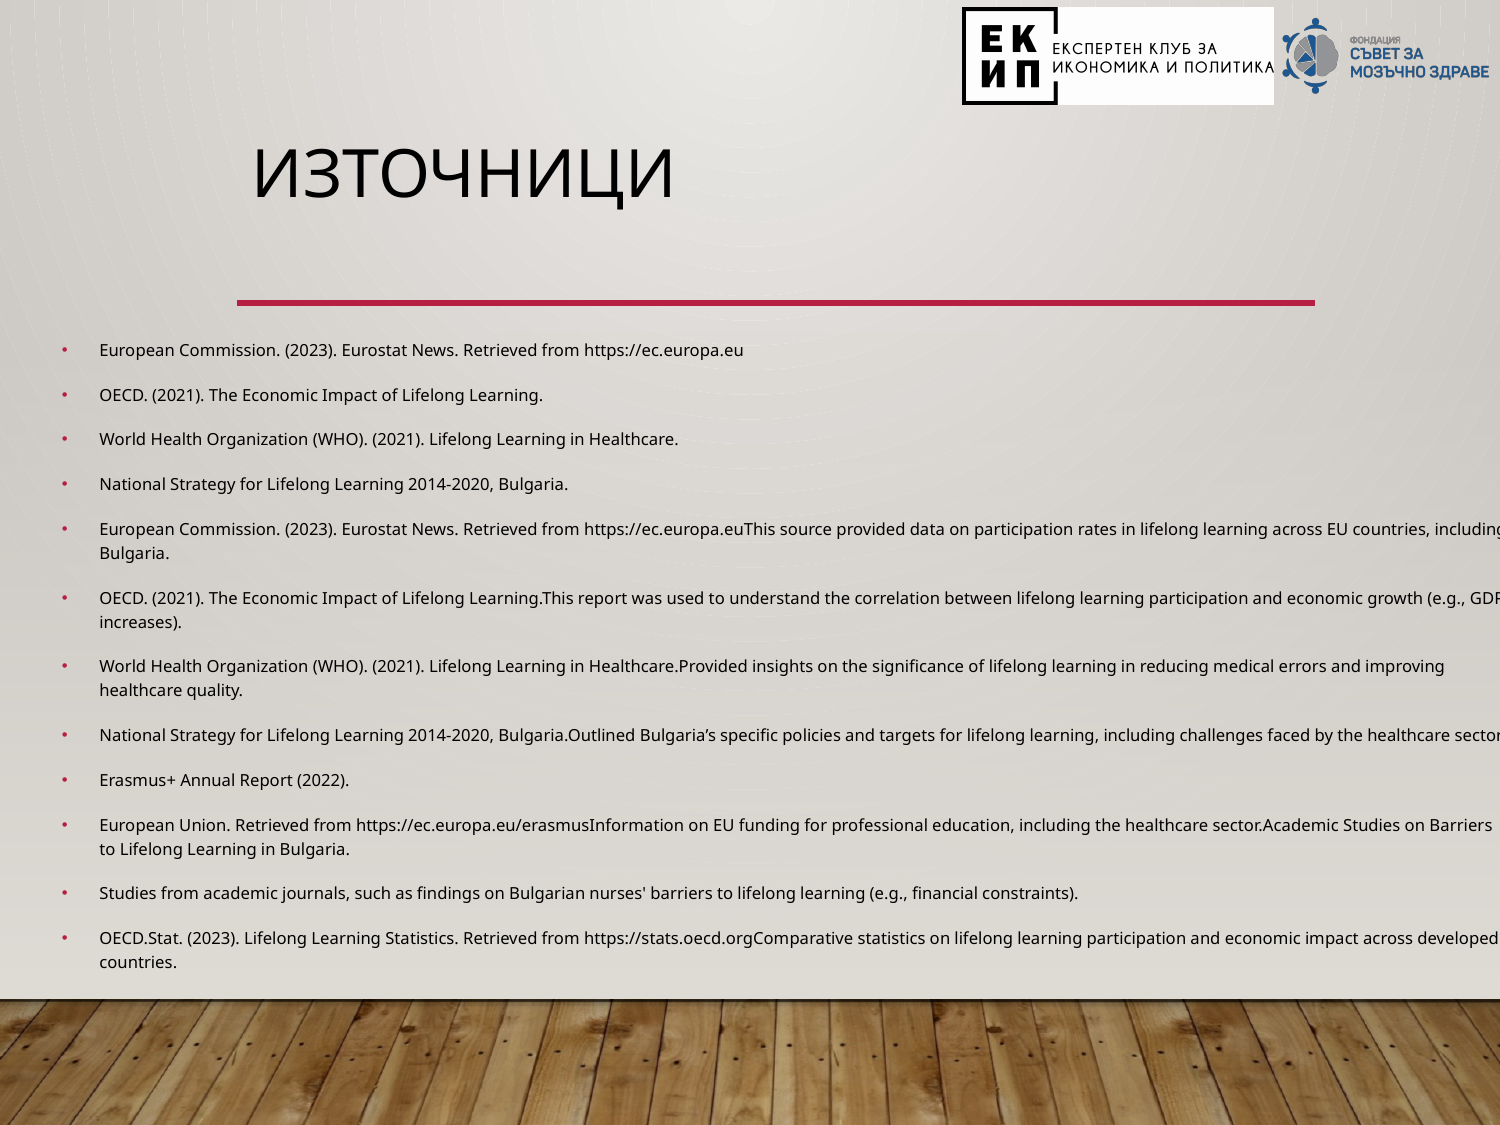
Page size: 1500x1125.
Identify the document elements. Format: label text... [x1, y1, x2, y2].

picture [962, 7, 1500, 105]
picture [0, 999, 1500, 1125]
title Източници [236, 131, 1315, 305]
list European Commission. (2023). Eurostat News. Retrieved from https://ec.europa.eu OECD. (2021). The Economic Impact of Lifelong Learning. World Health Organization (WHO). (2021). Lifelong Learning in Healthcare. National Strategy for Lifelong Learning 2014-2020, Bulgaria. European Commission. (2023). Eurostat News. Retrieved from https://ec.europa.euThis source provided data on participation rates in lifelong learning across EU countries, including Bulgaria. OECD. (2021). The Economic Impact of Lifelong Learning.This report was used to understand the correlation between lifelong learning participation and economic growth (e.g., GDP increases). World Health Organization (WHO). (2021). Lifelong Learning in Healthcare.Provided insights on the significance of lifelong learning in reducing medical errors and improving healthcare quality. National Strategy for Lifelong Learning 2014-2020, Bulgaria.Outlined Bulgaria’s specific policies and targets for lifelong learning, including challenges faced by the healthcare sector. Erasmus+ Annual Report (2022). European Union. Retrieved from https://ec.europa.eu/erasmusInformation on EU funding for professional education, including the healthcare sector.Academic Studies on Barriers to Lifelong Learning in Bulgaria. Studies from academic journals, such as findings on Bulgarian nurses' barriers to lifelong learning (e.g., financial constraints). OECD.Stat. (2023). Lifelong Learning Statistics. Retrieved from https://stats.oecd.orgComparative statistics on lifelong learning participation and economic impact across developed countries. [46, 328, 1500, 921]
